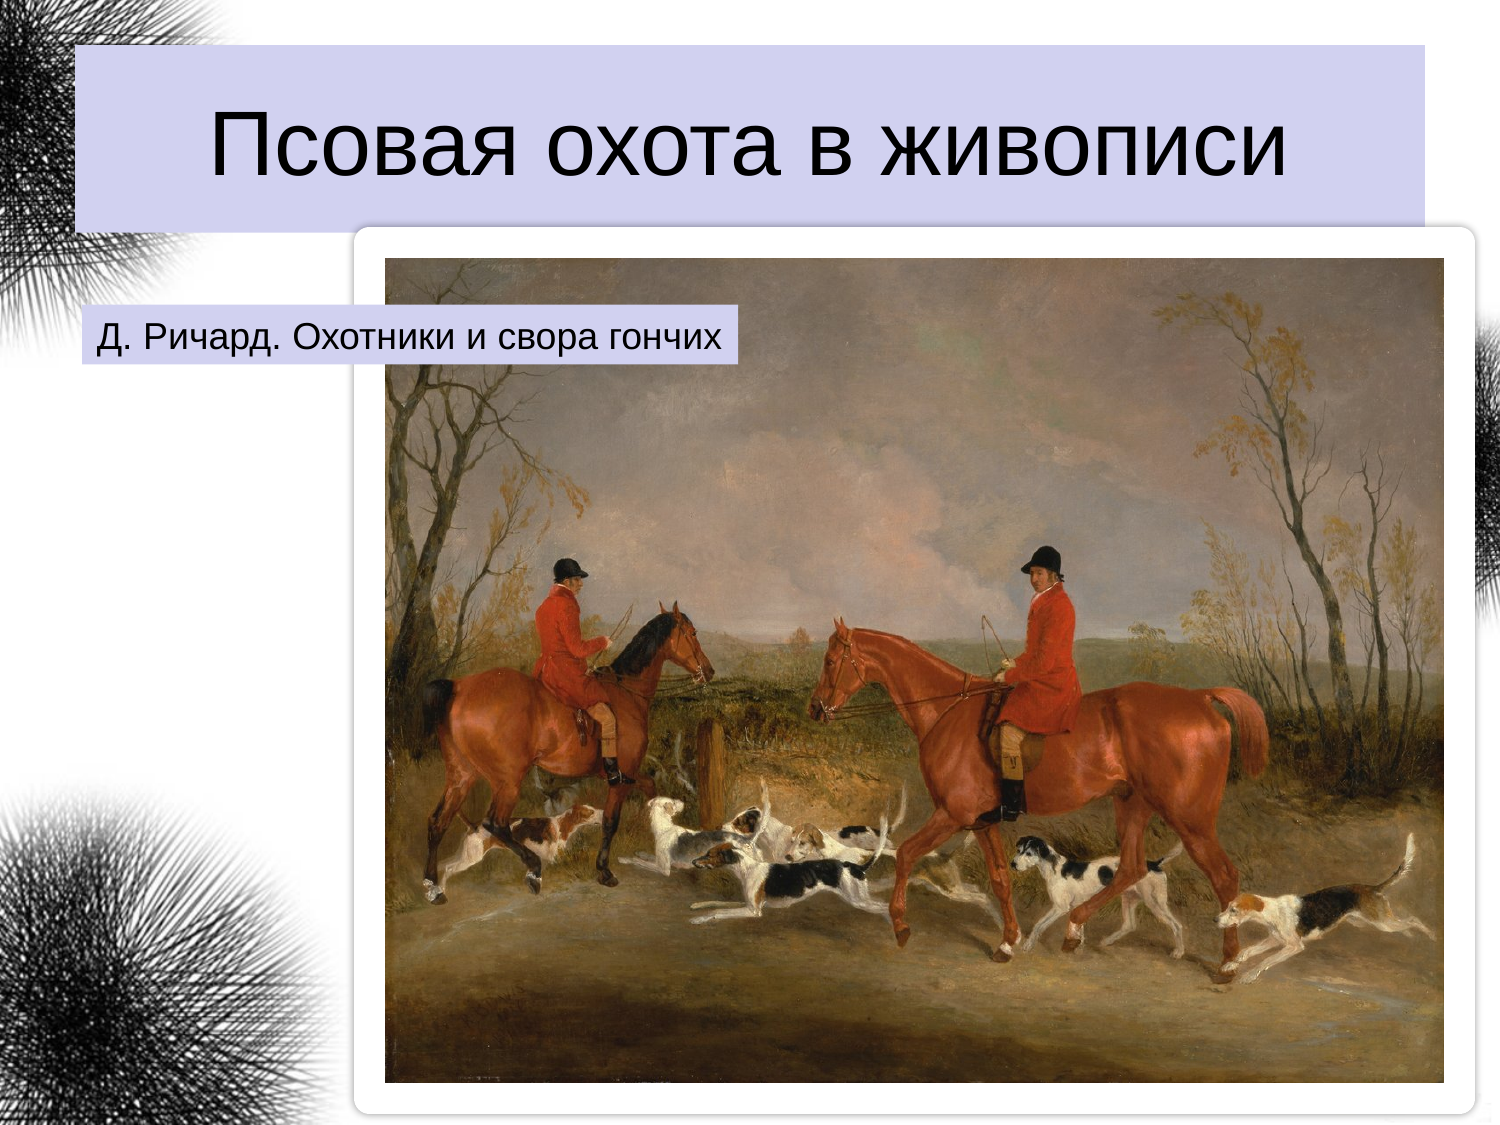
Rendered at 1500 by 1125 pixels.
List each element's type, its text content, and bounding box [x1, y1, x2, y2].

title Псовая охота в живописи [75, 45, 1425, 233]
text_box Д. Ричард. Охотники и свора гончих [82, 304, 379, 365]
picture [0, 0, 1500, 1125]
